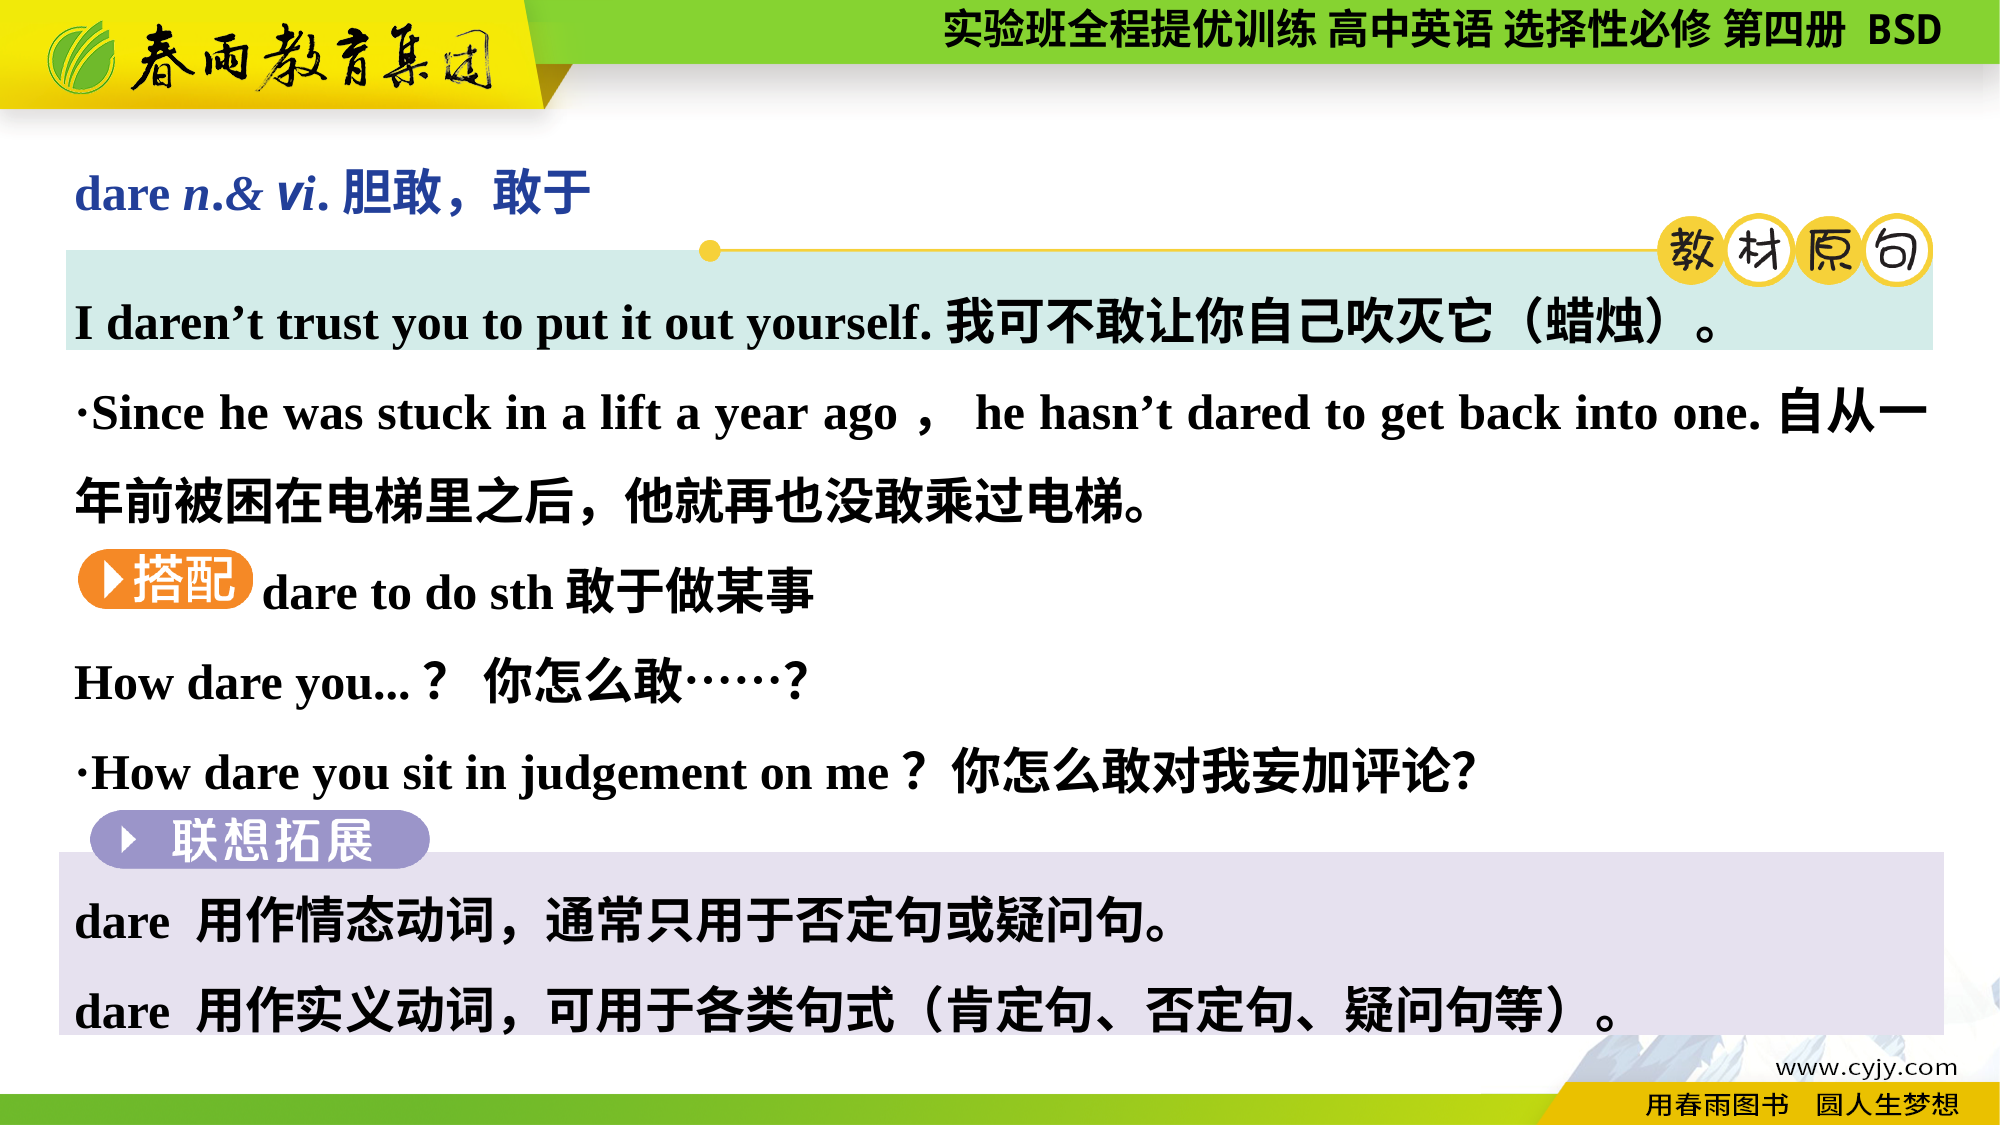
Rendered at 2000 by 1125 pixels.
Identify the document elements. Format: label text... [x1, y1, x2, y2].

picture [0, 0, 2000, 1125]
list dare n.& vi.胆敢，敢于 I daren’t trust you to put it out yourself.我可不敢让你自己吹灭它（蜡烛）。 ·Since he was stuck in a lift a year ago，he hasn’t dared to get back into one.自从一年前被困在电梯里之后，他就再也没敢乘过电梯。 dare to do sth敢于做某事 How dare you...？ 你怎么敢……？ ·How dare you sit in judgement on me？你怎么敢对我妄加评论？ [59, 122, 1944, 814]
